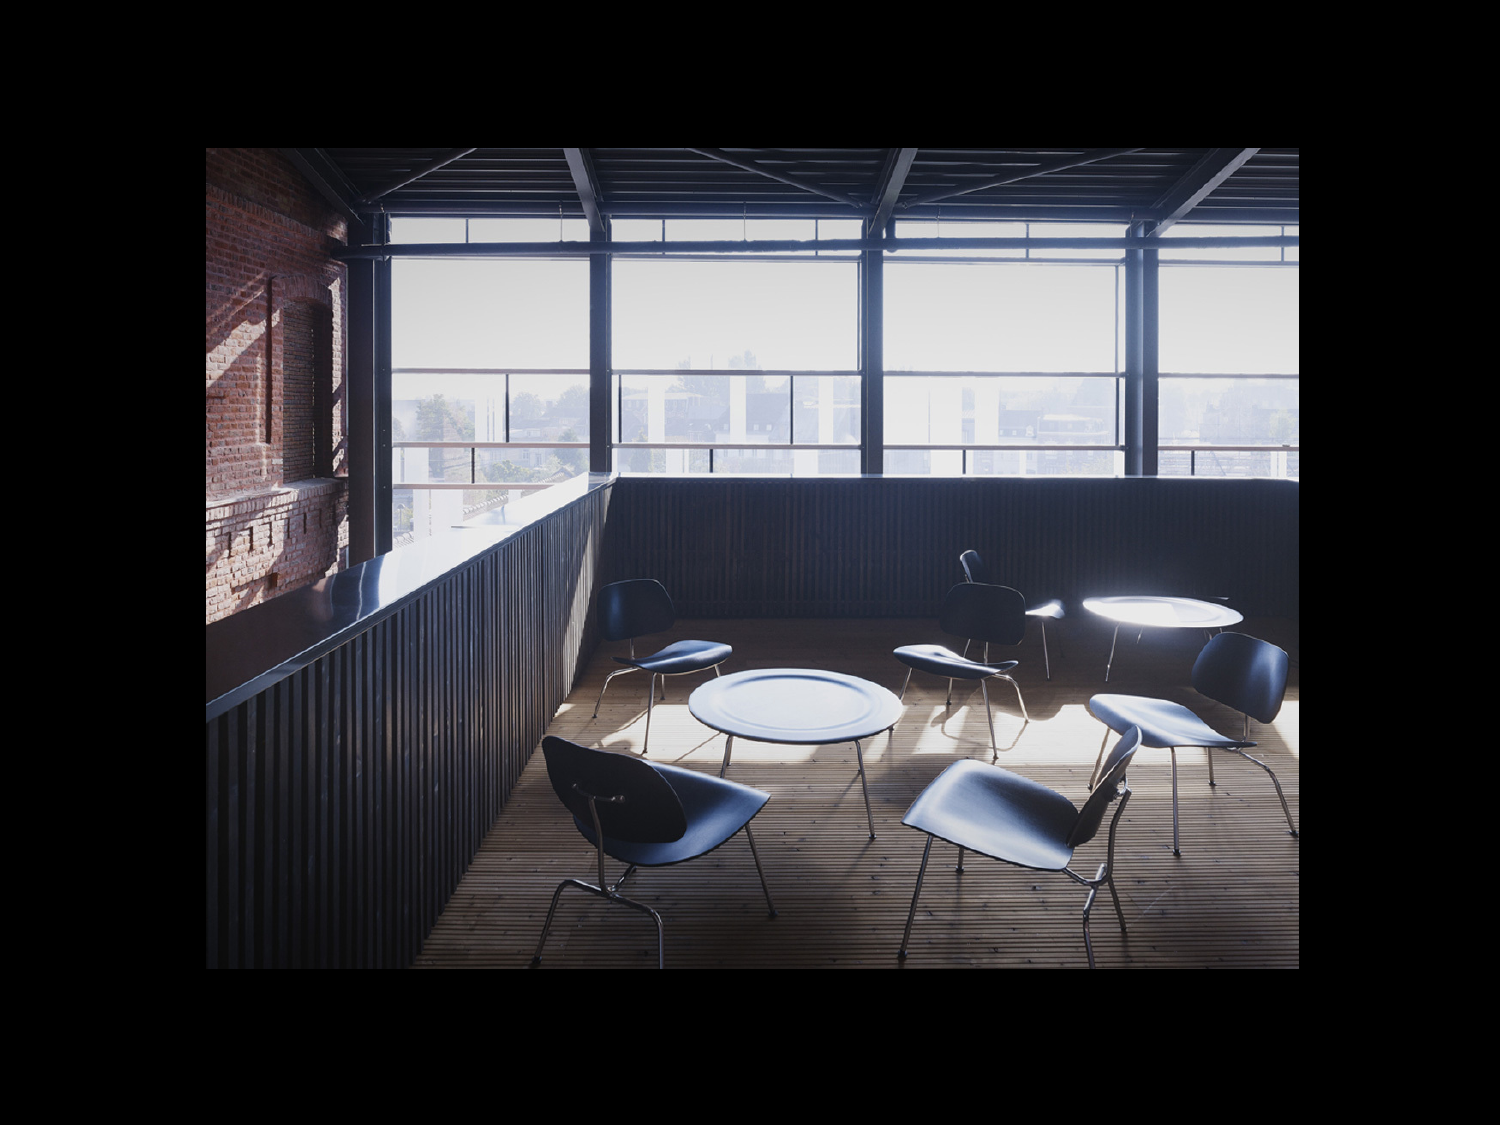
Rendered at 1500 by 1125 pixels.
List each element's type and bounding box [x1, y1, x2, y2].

picture [206, 148, 1299, 969]
